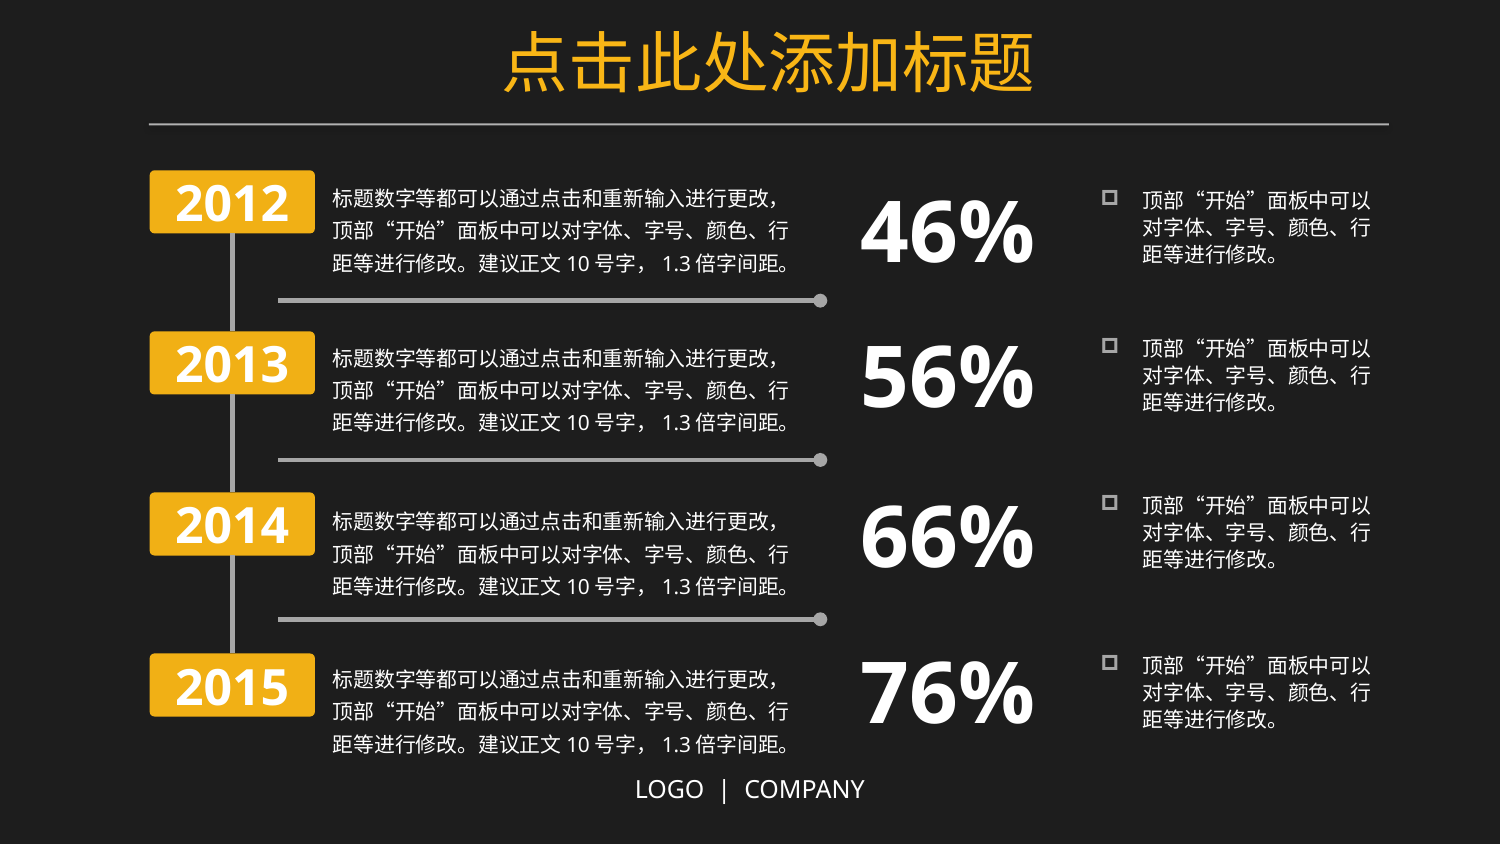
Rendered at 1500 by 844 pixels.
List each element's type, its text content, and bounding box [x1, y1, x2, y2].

text_box 66% [849, 476, 1048, 591]
text_box 顶部“开始”面板中可以对字体、字号、颜色、行距等进行修改。 [1089, 645, 1389, 737]
text_box 点击此处添加标题 [240, 12, 1297, 108]
text_box 标题数字等都可以通过点击和重新输入进行更改，顶部“开始”面板中可以对字体、字号、颜色、行距等进行修改。建议正文10号字，1.3倍字间距。 [321, 653, 805, 762]
text_box 56% [849, 316, 1048, 431]
text_box 76% [849, 632, 1048, 747]
text_box 2015 [147, 651, 318, 719]
text_box 标题数字等都可以通过点击和重新输入进行更改，顶部“开始”面板中可以对字体、字号、颜色、行距等进行修改。建议正文10号字，1.3倍字间距。 [321, 172, 805, 281]
text_box 2014 [147, 490, 318, 558]
text_box 2012 [147, 168, 318, 236]
text_box 标题数字等都可以通过点击和重新输入进行更改，顶部“开始”面板中可以对字体、字号、颜色、行距等进行修改。建议正文10号字，1.3倍字间距。 [321, 332, 805, 441]
text_box 顶部“开始”面板中可以对字体、字号、颜色、行距等进行修改。 [1089, 485, 1389, 577]
text_box 标题数字等都可以通过点击和重新输入进行更改，顶部“开始”面板中可以对字体、字号、颜色、行距等进行修改。建议正文10号字，1.3倍字间距。 [321, 495, 805, 605]
text_box 顶部“开始”面板中可以对字体、字号、颜色、行距等进行修改。 [1089, 328, 1389, 420]
text_box 顶部“开始”面板中可以对字体、字号、颜色、行距等进行修改。 [1089, 180, 1389, 272]
text_box 2013 [147, 329, 318, 397]
text_box LOGO | COMPANY [594, 771, 906, 811]
text_box 46% [849, 171, 1048, 285]
